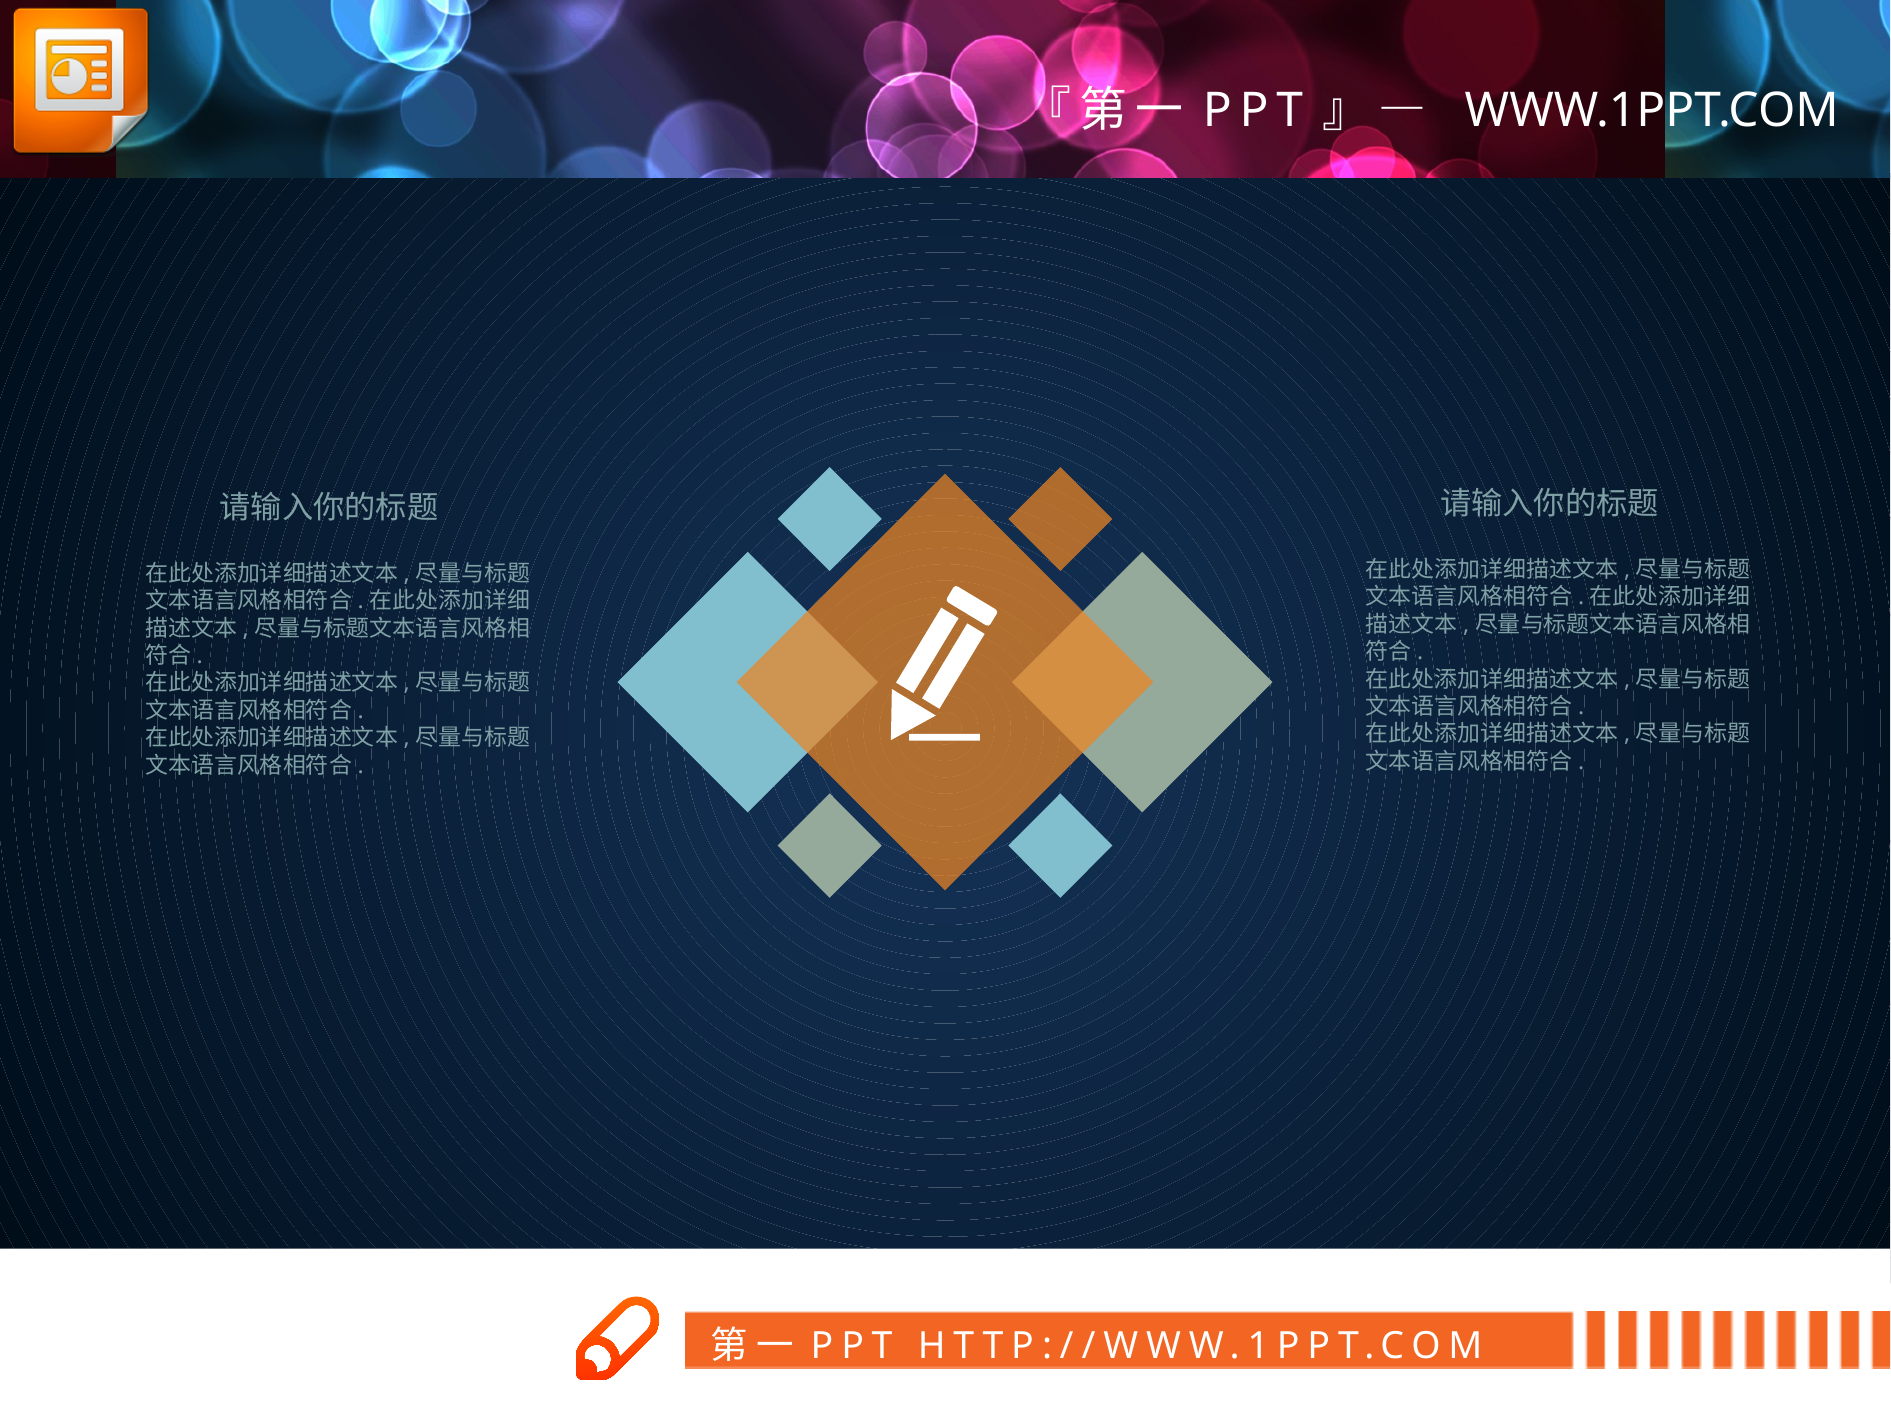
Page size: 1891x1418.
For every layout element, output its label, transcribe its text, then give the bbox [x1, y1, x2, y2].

picture [0, 0, 1891, 178]
text_box 请输入你的标题 [1421, 473, 1690, 531]
text_box [909, 733, 980, 741]
text_box 在此处添加详细描述文本,尽量与标题文本语言风格相符合.在此处添加详细描述文本,尽量与标题文本语言风格相符合. 在此处添加详细描述文本,尽量与标题文本语言风格相符合. 在此处添加详细描述文本,尽量与标题文本语言风格相符合. [126, 548, 558, 815]
text_box [617, 551, 807, 813]
text_box [922, 623, 985, 709]
text_box [1008, 793, 1113, 898]
text_box 请输入你的标题 [200, 477, 469, 534]
text_box [896, 607, 959, 694]
text_box 在此处添加详细描述文本,尽量与标题文本语言风格相符合.在此处添加详细描述文本,尽量与标题文本语言风格相符合. 在此处添加详细描述文本,尽量与标题文本语言风格相符合. 在此处添加详细描述文本,尽量与标题文本语言风格相符合. [1346, 544, 1779, 811]
text_box [777, 466, 882, 571]
picture [685, 1311, 1891, 1369]
text_box [777, 793, 882, 898]
text_box [890, 688, 936, 741]
text_box [1083, 551, 1273, 813]
text_box [736, 473, 1154, 891]
text_box [1008, 466, 1113, 571]
text_box [946, 586, 998, 626]
